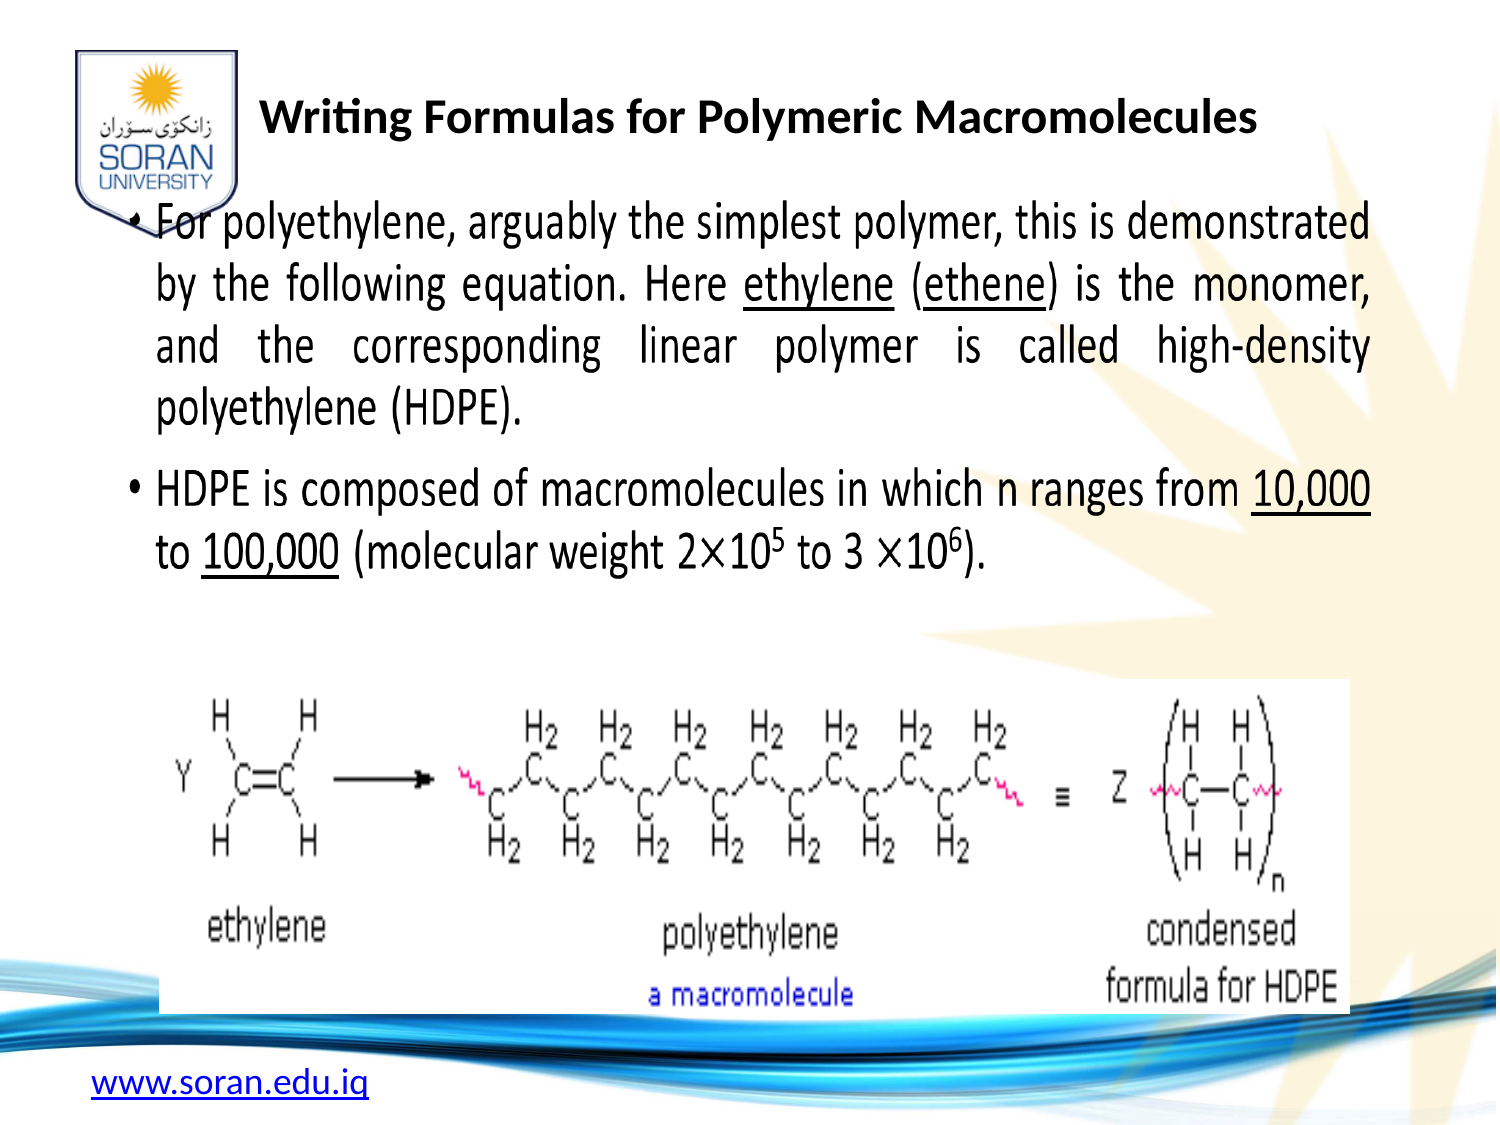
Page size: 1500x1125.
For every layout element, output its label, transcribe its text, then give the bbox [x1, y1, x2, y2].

picture [75, 50, 238, 238]
picture [0, 99, 1500, 1125]
title Writing Formulas for Polymeric Macromolecules [103, 59, 1397, 167]
list [103, 167, 1397, 1014]
